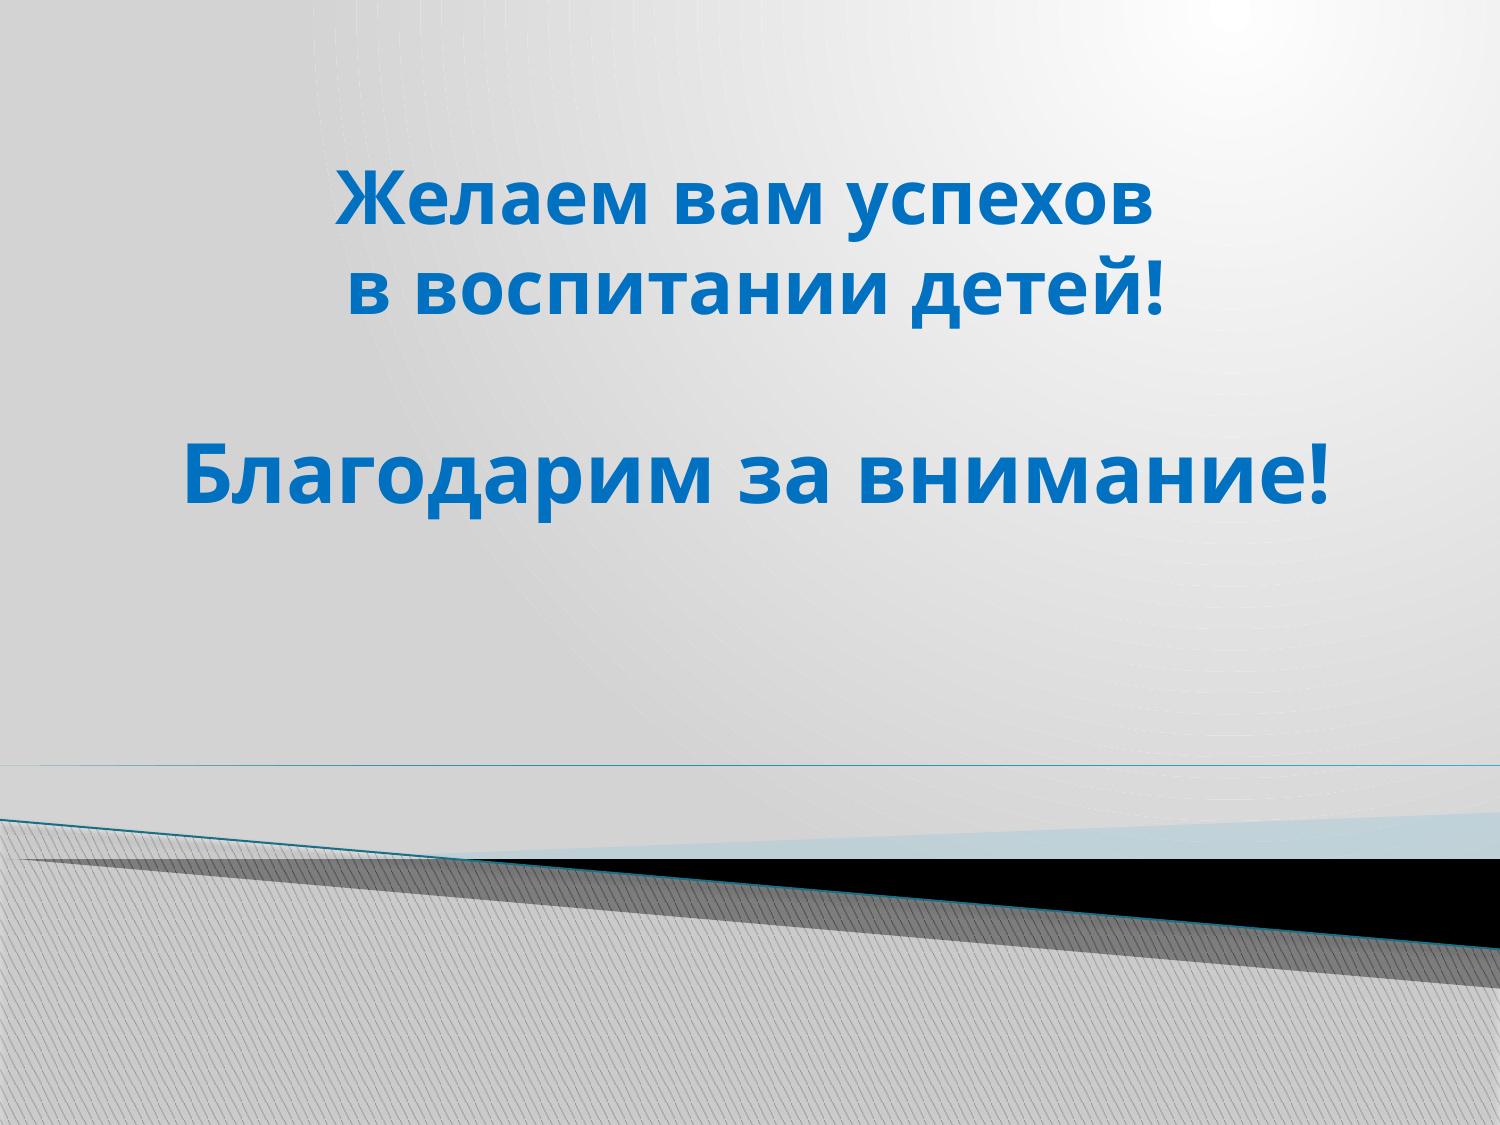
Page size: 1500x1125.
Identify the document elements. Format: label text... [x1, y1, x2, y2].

picture [5, 859, 1500, 989]
text_box Желаем вам успехов в воспитании детей! Благодарим за внимание! [159, 339, 1353, 528]
